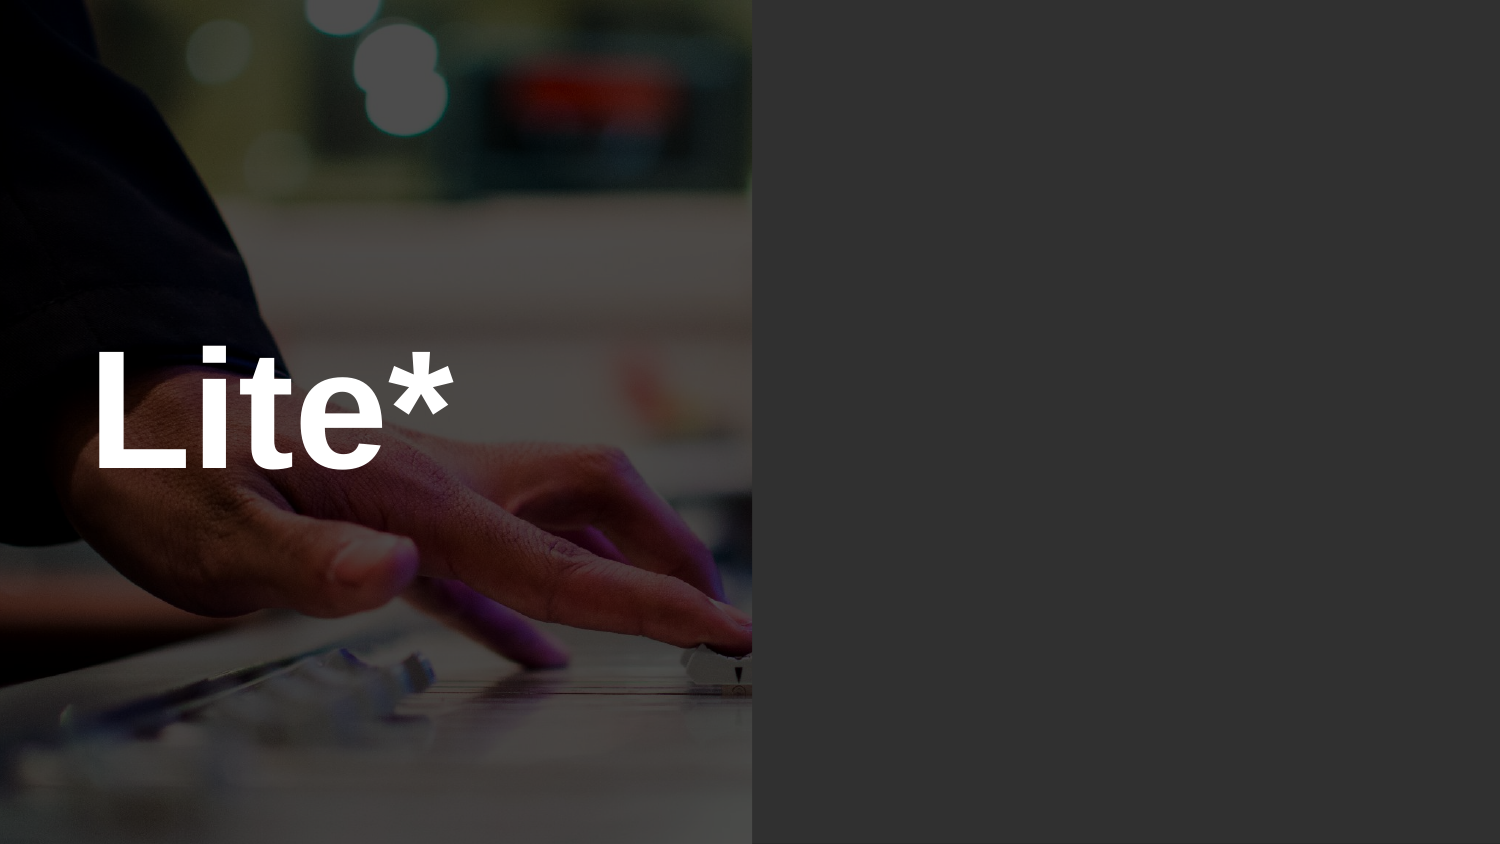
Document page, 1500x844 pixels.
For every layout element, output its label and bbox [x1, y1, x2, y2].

picture [0, 0, 753, 844]
